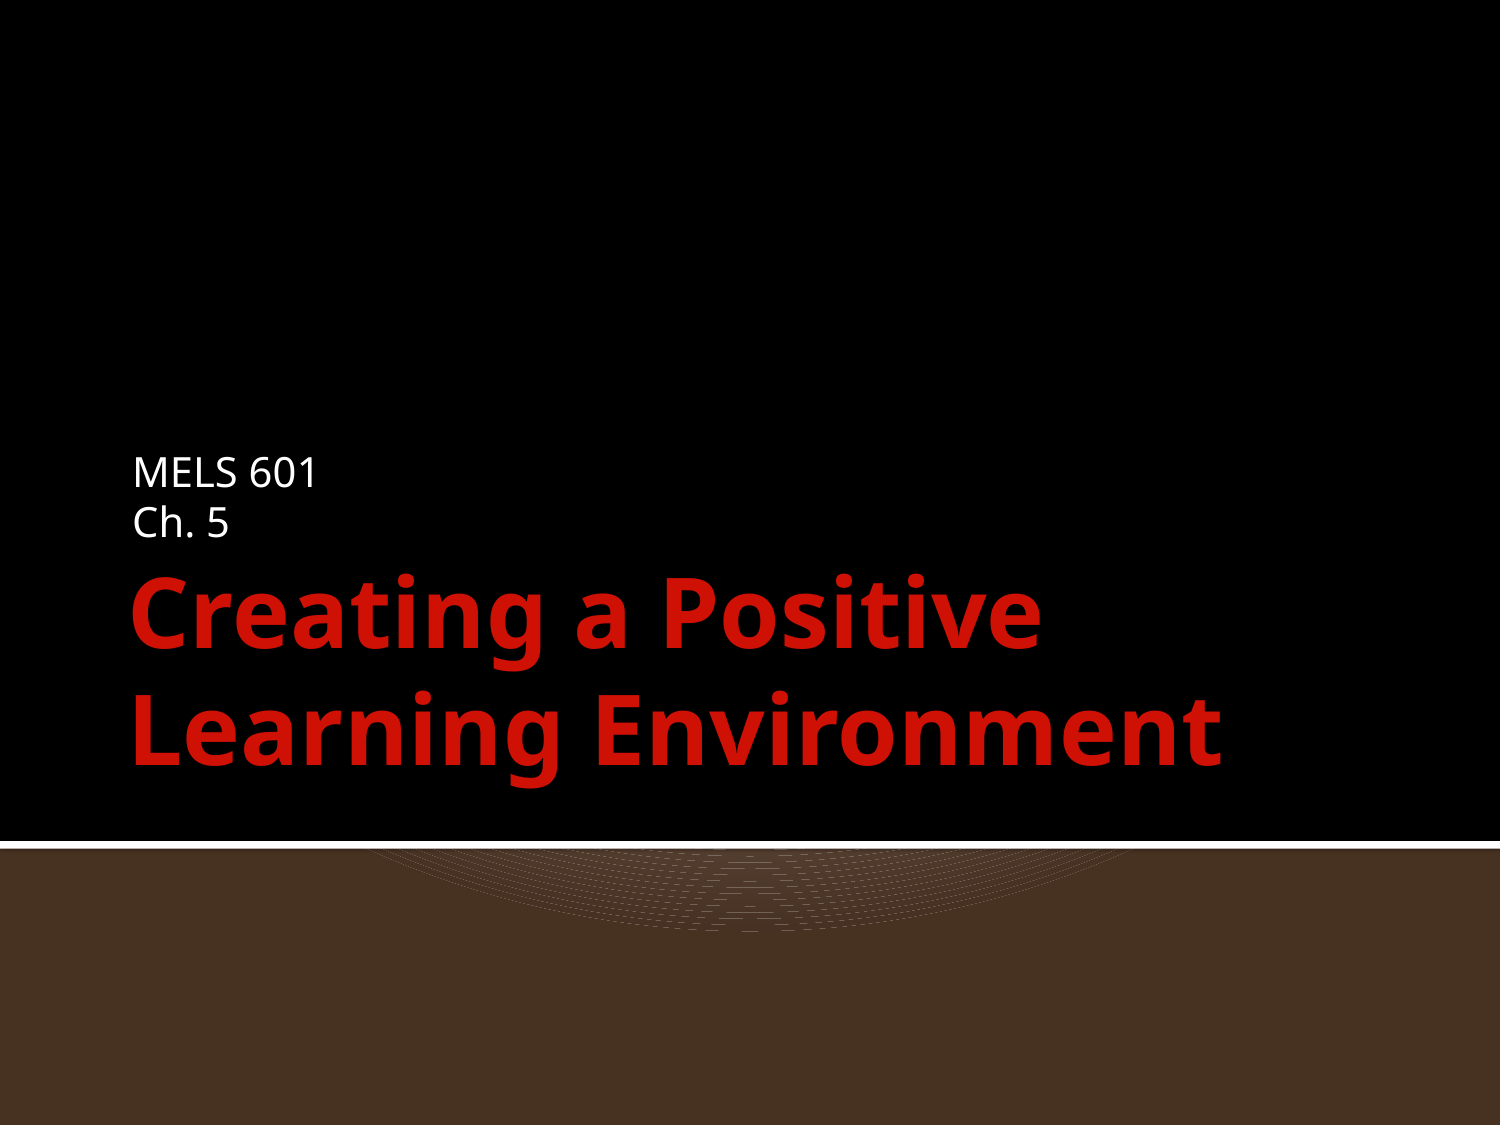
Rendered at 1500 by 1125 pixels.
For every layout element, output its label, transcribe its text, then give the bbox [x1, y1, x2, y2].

subtitle MELS 601 Ch. 5 [112, 299, 1438, 546]
title Creating a Positive Learning Environment [112, 550, 1438, 825]
